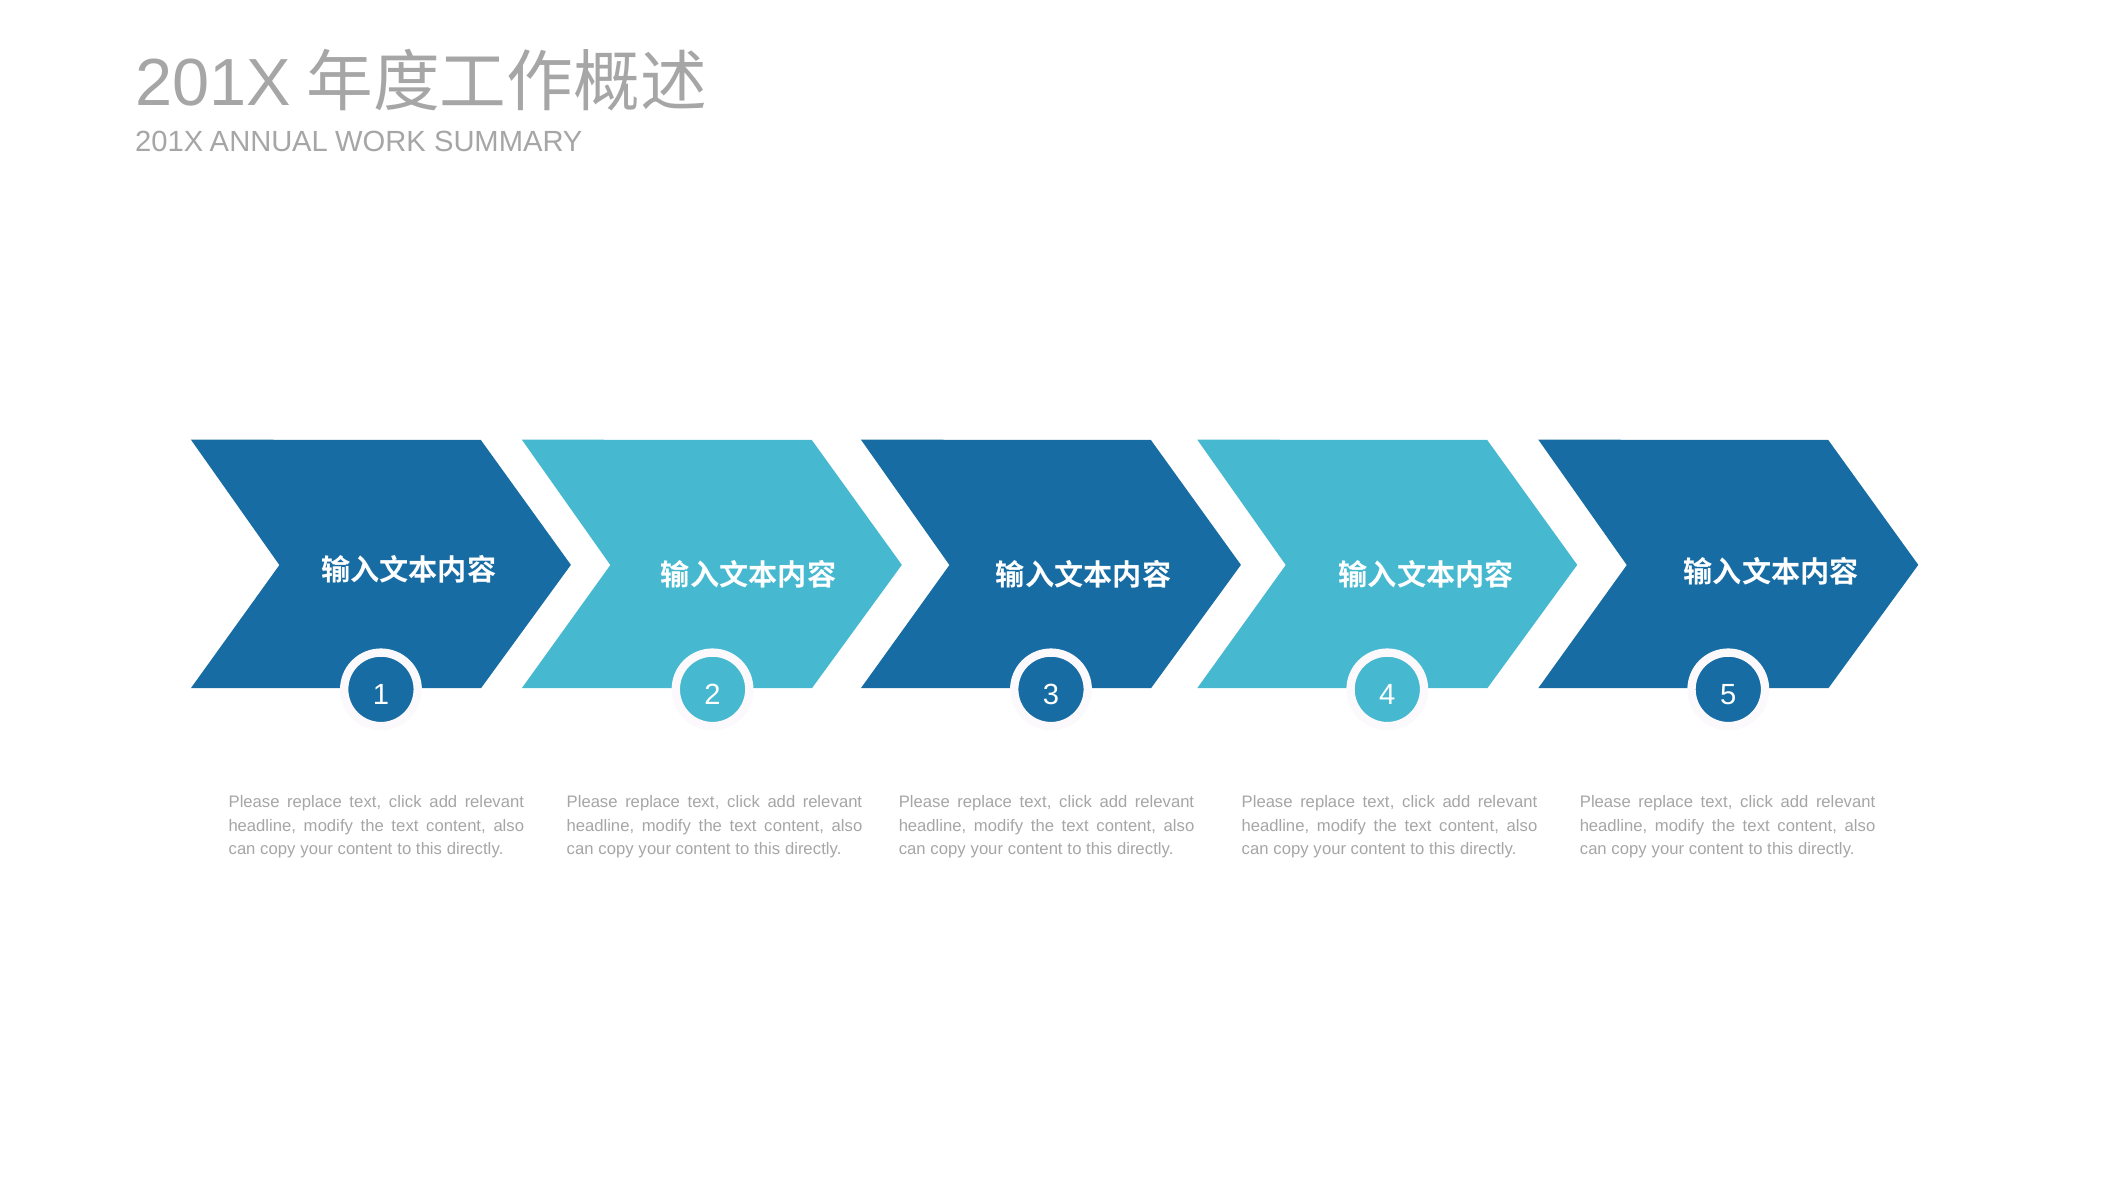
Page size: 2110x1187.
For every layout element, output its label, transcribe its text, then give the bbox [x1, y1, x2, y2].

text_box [1350, 652, 1425, 727]
text_box 201X年度工作概述 [135, 38, 783, 119]
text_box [1538, 439, 1919, 689]
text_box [860, 439, 1197, 689]
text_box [1014, 652, 1088, 727]
text_box Please replace text, click add relevant headline, modify the text content, also can copy your content to this directly. [1241, 786, 1538, 859]
text_box Please replace text, click add relevant headline, modify the text content, also can copy your content to this directly. [566, 786, 863, 859]
text_box 201X ANNUAL WORK SUMMARY [135, 122, 596, 158]
text_box Please replace text, click add relevant headline, modify the text content, also can copy your content to this directly. [898, 786, 1195, 859]
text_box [344, 652, 418, 727]
text_box Please replace text, click add relevant headline, modify the text content, also can copy your content to this directly. [228, 786, 525, 859]
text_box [1197, 439, 1538, 689]
text_box Please replace text, click add relevant headline, modify the text content, also can copy your content to this directly. [1579, 786, 1876, 859]
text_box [190, 439, 521, 689]
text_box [675, 652, 750, 727]
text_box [521, 439, 860, 689]
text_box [1691, 652, 1766, 727]
